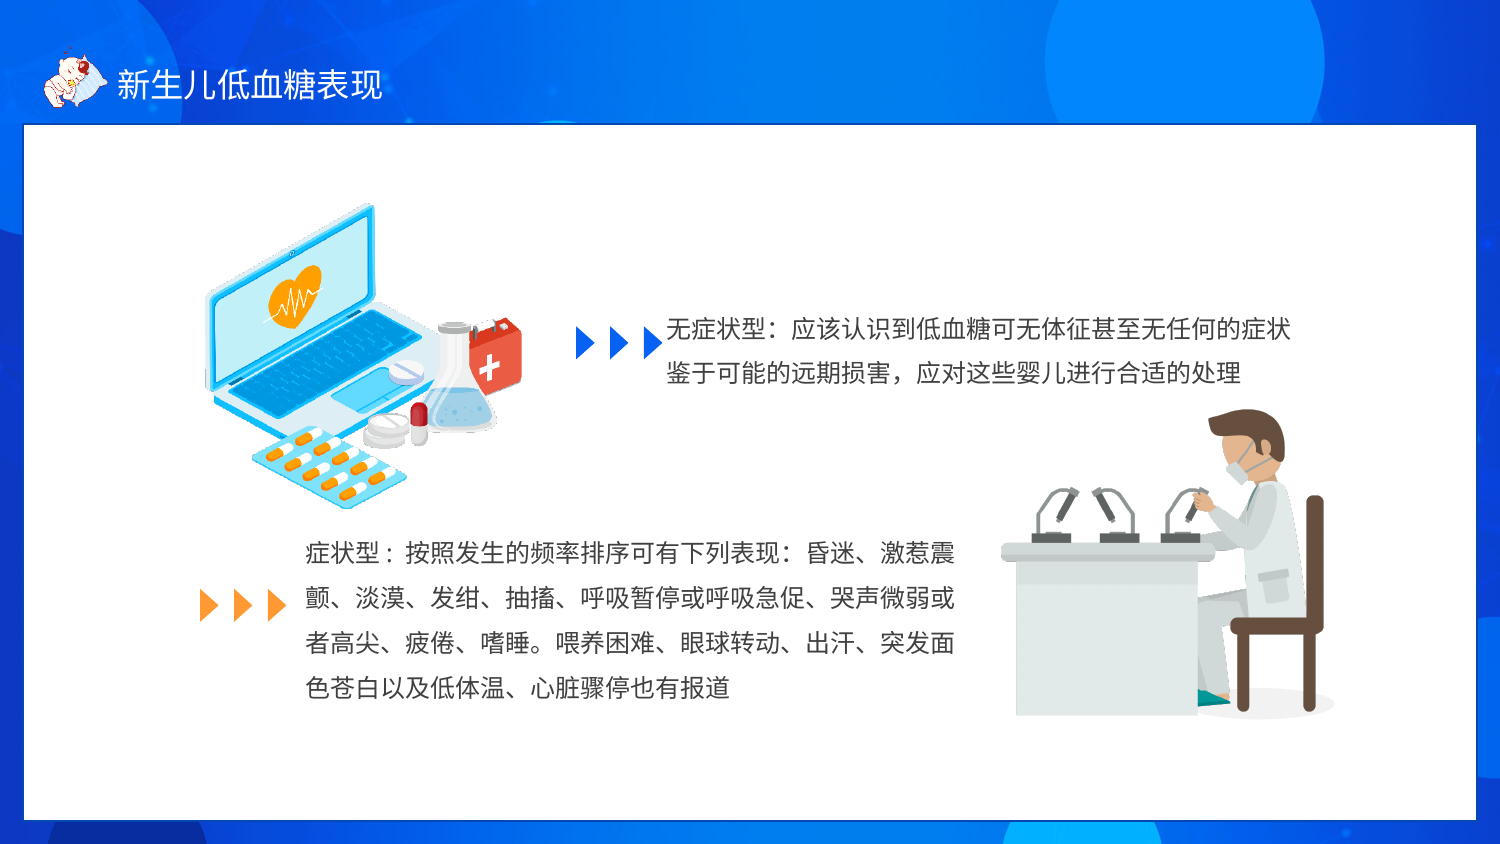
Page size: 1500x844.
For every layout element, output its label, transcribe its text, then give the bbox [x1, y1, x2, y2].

picture [0, 0, 1500, 844]
text_box 症状型: 按照发生的频率排序可有下列表现：昏迷、激惹震颤、淡漠、发绀、抽搐、呼吸暂停或呼吸急促、哭声微弱或者高尖、疲倦、嗜睡。喂养困难、眼球转动、出汗、突发面色苍白以及低体温、心脏骤停也有报道 [290, 515, 964, 710]
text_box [199, 588, 287, 622]
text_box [576, 326, 663, 360]
picture [964, 398, 1363, 753]
text_box 无症状型：应该认识到低血糖可无体征甚至无任何的症状鉴于可能的远期损害，应对这些婴儿进行合适的处理 [651, 290, 1314, 396]
picture [162, 171, 564, 573]
